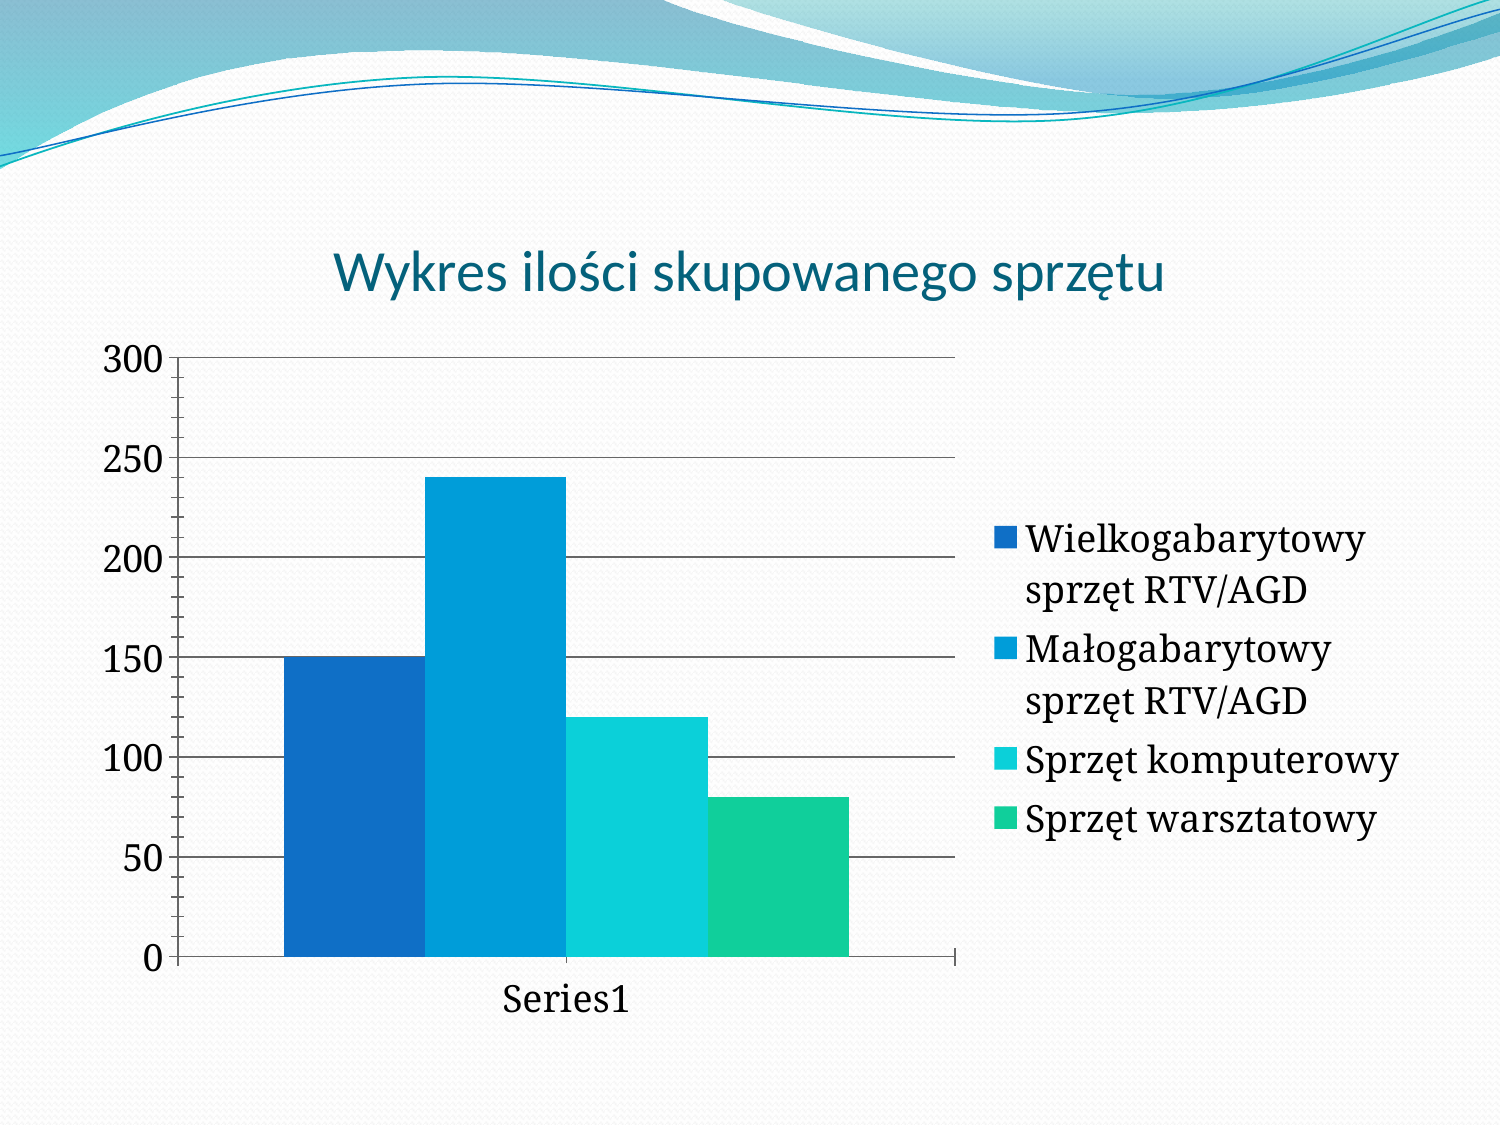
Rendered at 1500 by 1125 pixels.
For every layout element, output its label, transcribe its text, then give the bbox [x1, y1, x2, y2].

title Wykres ilości skupowanego sprzętu [75, 115, 1425, 303]
chart [74, 317, 1426, 1038]
